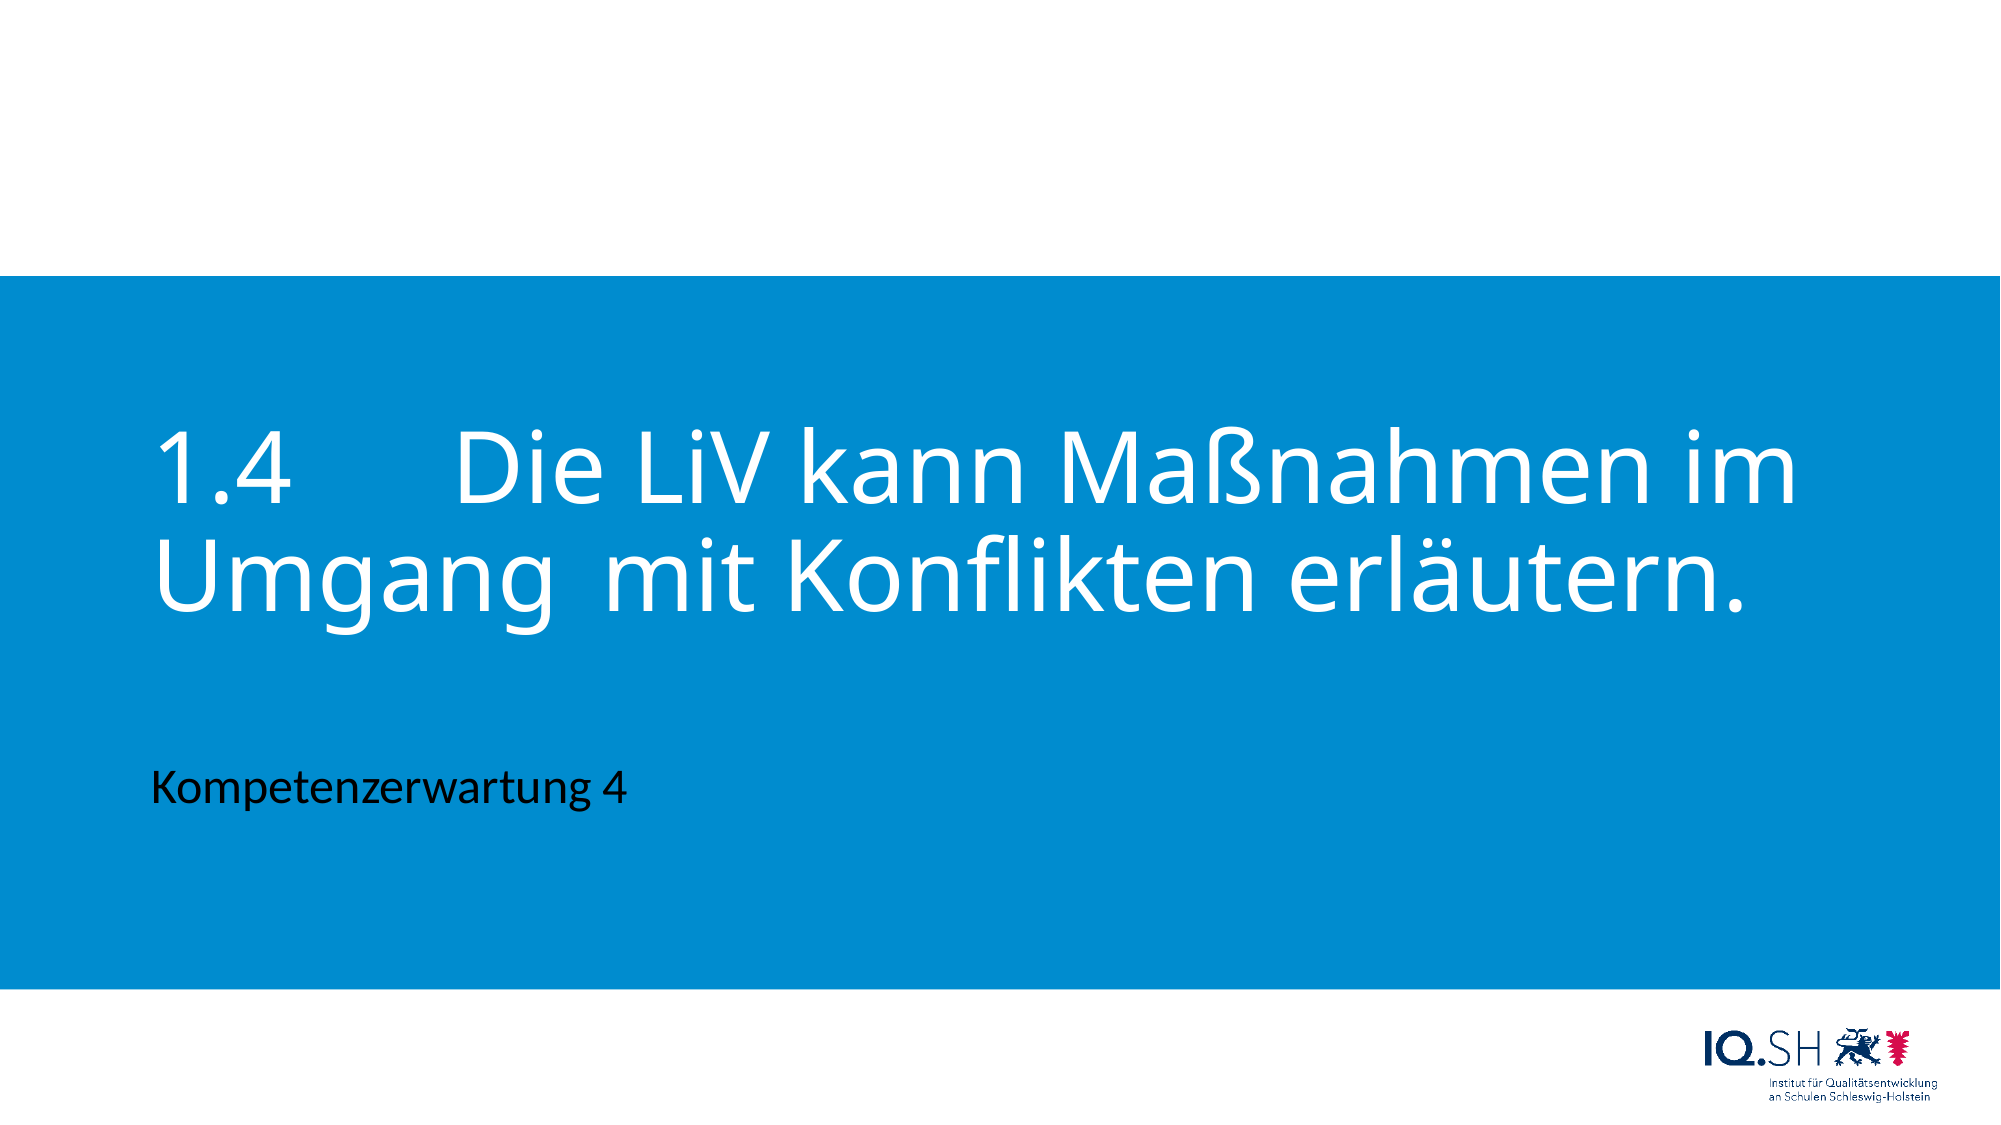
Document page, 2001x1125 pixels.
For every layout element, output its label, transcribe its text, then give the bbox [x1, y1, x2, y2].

title 1.4 Die LiV kann Maßnahmen im Umgang mit Konflikten erläutern. [136, 302, 1862, 749]
picture [1705, 1028, 1937, 1103]
list Kompetenzerwartung 4 [136, 752, 1862, 965]
